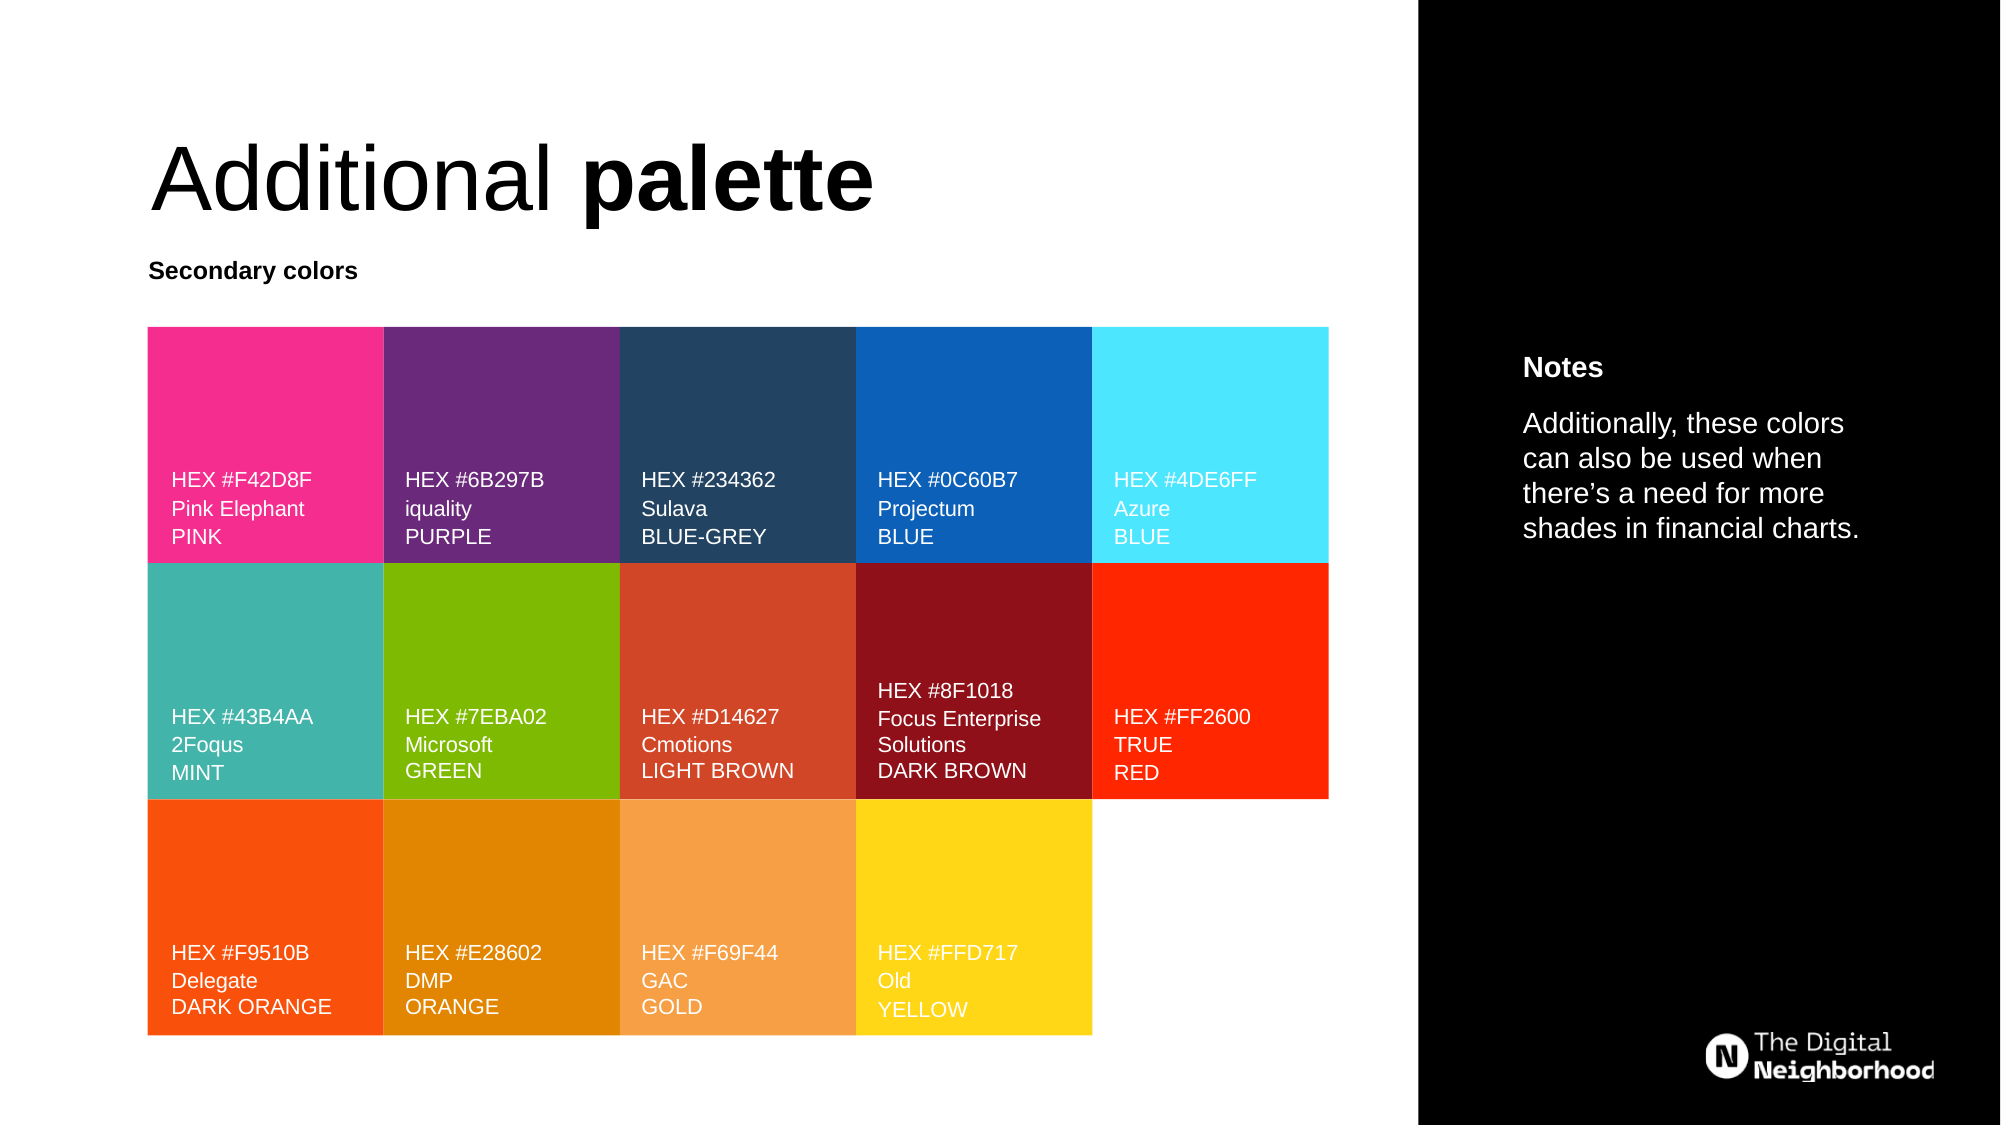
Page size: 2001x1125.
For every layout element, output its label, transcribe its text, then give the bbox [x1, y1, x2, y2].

text_box [619, 562, 855, 798]
text_box HEX #4DE6FF Azure BLUE [1111, 464, 1326, 549]
text_box [619, 326, 855, 562]
text_box [383, 798, 619, 1036]
text_box [383, 326, 619, 562]
text_box HEX #F42D8F Pink Elephant PINK [169, 464, 383, 549]
text_box [1091, 326, 1330, 562]
text_box HEX #0C60B7 Projectum BLUE [875, 464, 1090, 549]
text_box [146, 562, 383, 798]
text_box [855, 798, 1093, 1036]
text_box HEX #6B297B iquality PURPLE [402, 464, 618, 549]
text_box [146, 798, 383, 1036]
text_box HEX #F9510B Delegate DARK ORANGE [169, 936, 383, 1020]
text_box [1091, 562, 1330, 800]
text_box HEX #D14627 Cmotions LIGHT BROWN [639, 700, 854, 783]
title Additional palette [136, 111, 1462, 239]
text_box HEX #FF2600 TRUE RED [1111, 700, 1326, 786]
text_box HEX #43B4AA 2Foqus MINT [169, 700, 383, 786]
text_box [383, 562, 619, 798]
text_box HEX #8F1018 Focus Enterprise Solutions DARK BROWN [875, 674, 1090, 784]
list Notes Additionally, these colors can also be used when there’s a need for more shades in financial charts. [1507, 341, 1913, 964]
text_box Secondary colors [133, 247, 576, 293]
text_box HEX #234362 Sulava BLUE-GREY [639, 464, 854, 549]
text_box [619, 798, 855, 1036]
text_box [146, 326, 383, 562]
text_box HEX #FFD717 Old YELLOW [875, 936, 1090, 1022]
text_box HEX #7EBA02 Microsoft GREEN [402, 700, 618, 783]
text_box [855, 326, 1091, 562]
text_box HEX #E28602 DMP ORANGE [402, 936, 618, 1020]
text_box [855, 562, 1091, 798]
text_box HEX #F69F44 GAC GOLD [639, 936, 854, 1020]
